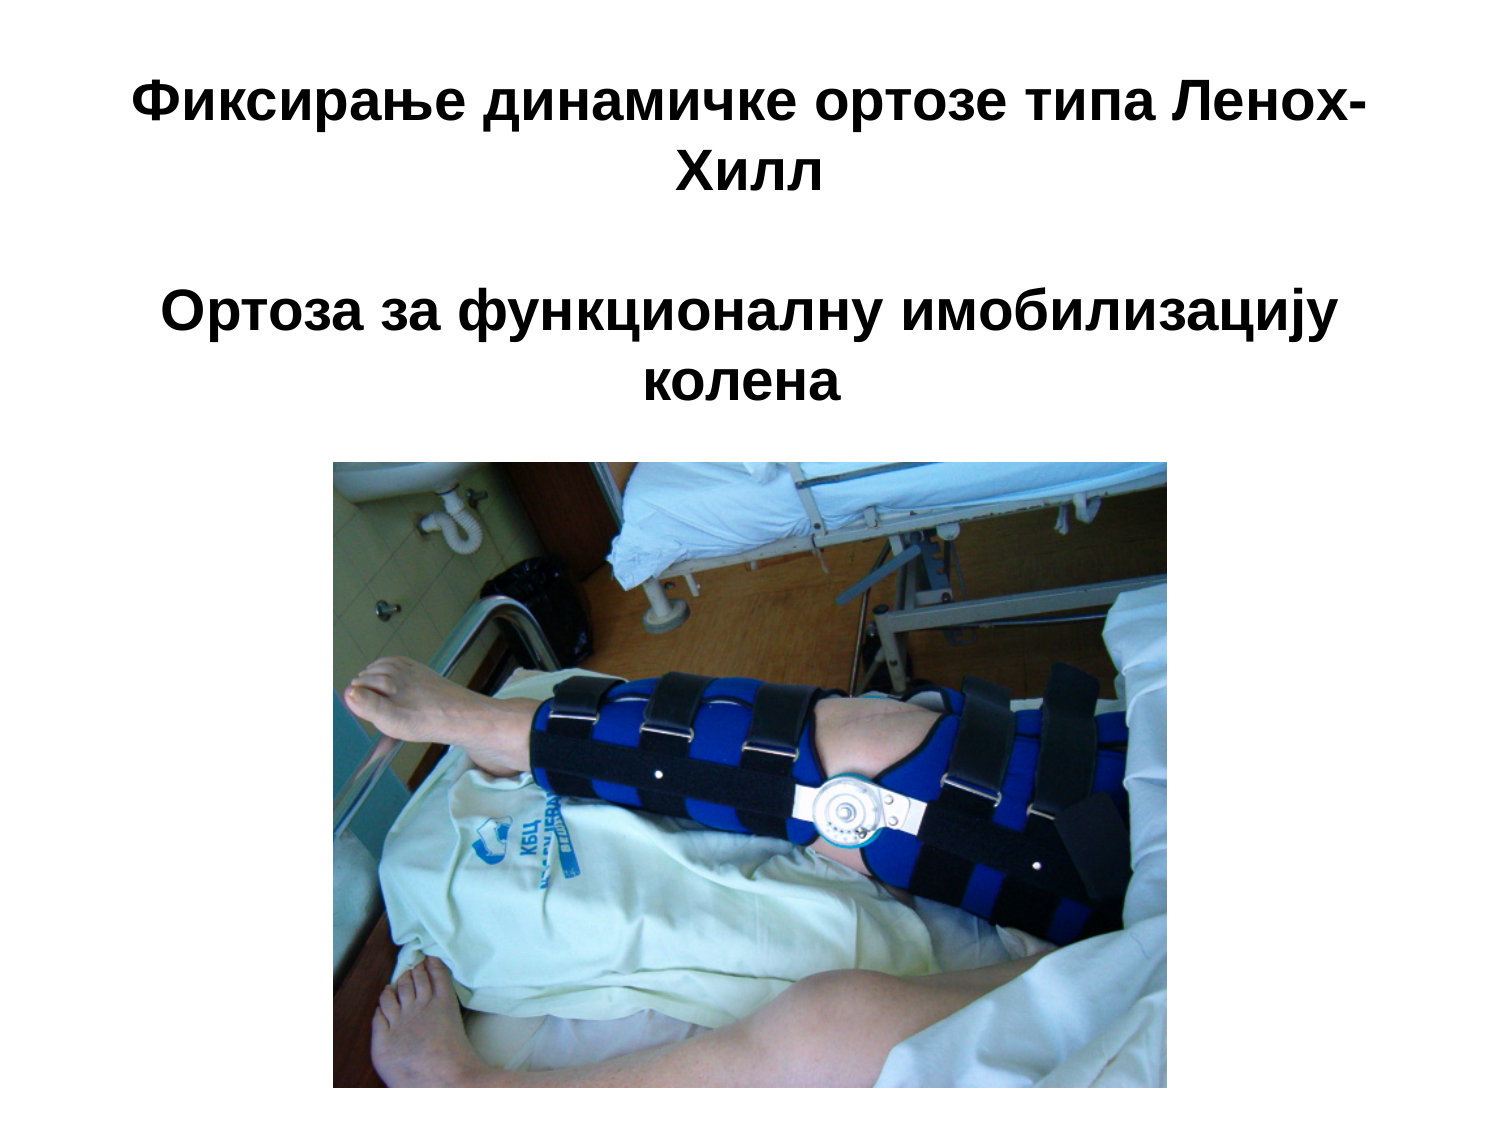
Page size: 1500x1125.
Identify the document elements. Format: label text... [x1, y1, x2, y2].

title Фиксирање динамичке ортозе типа Леноx-Хилл Ортоза за функционалну имобилизацију колена [75, 0, 1425, 475]
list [333, 462, 1167, 1088]
